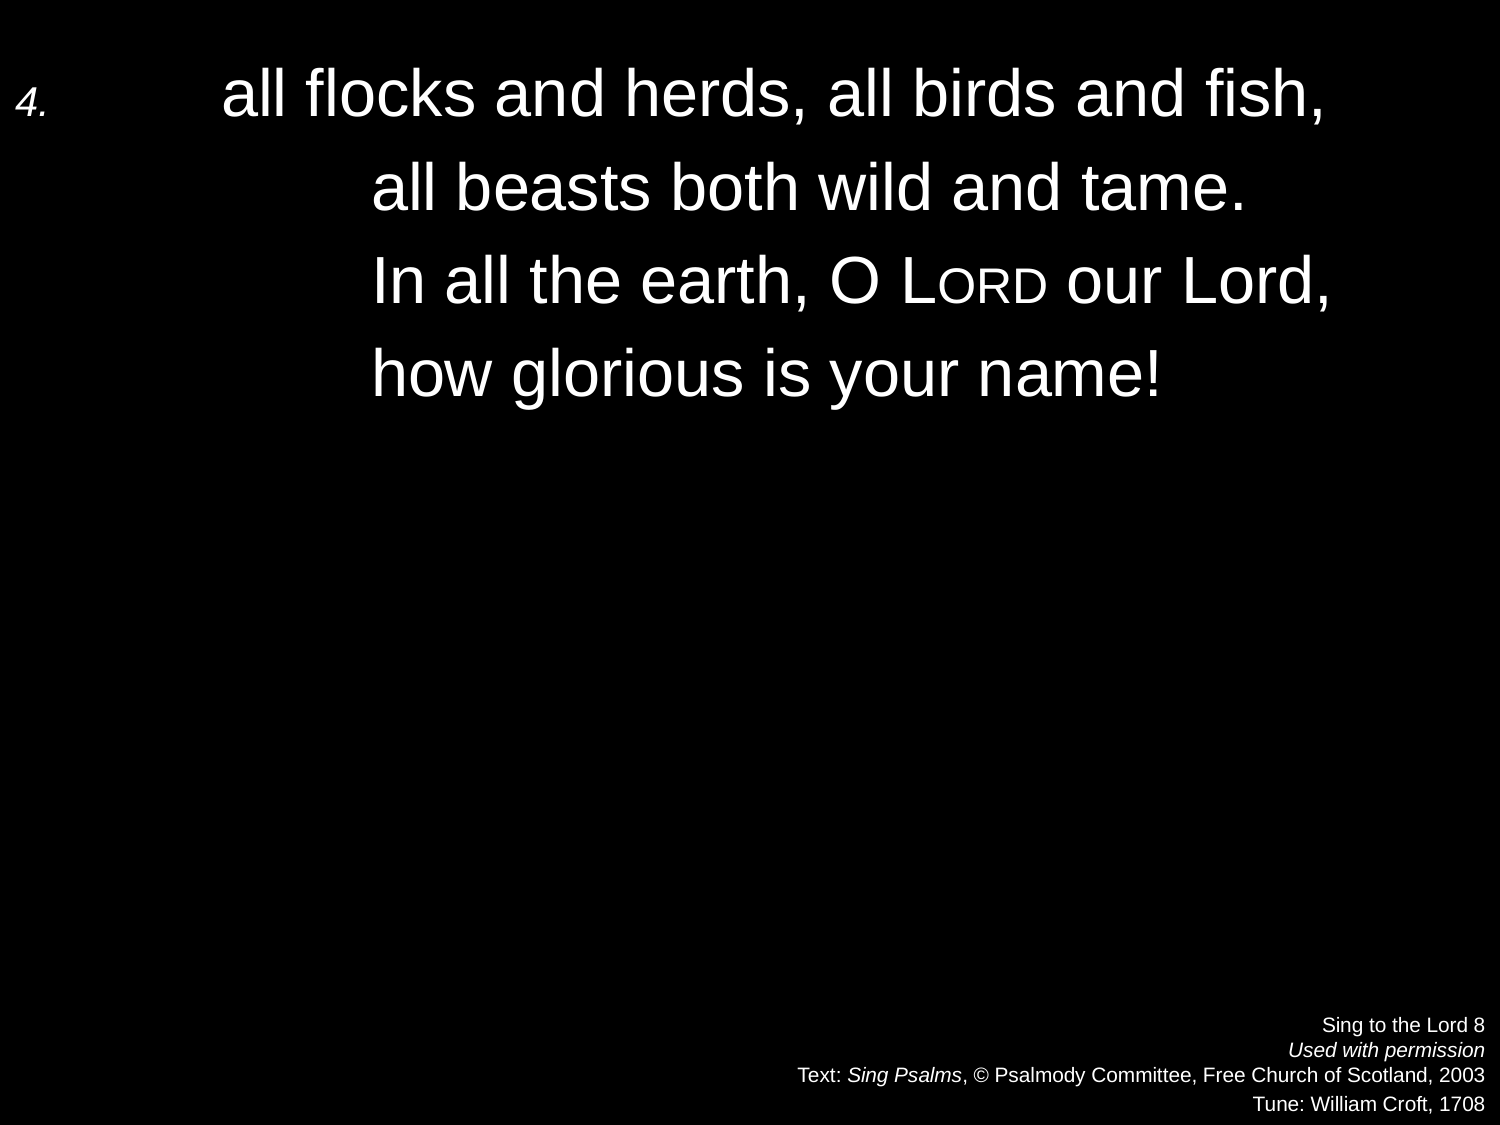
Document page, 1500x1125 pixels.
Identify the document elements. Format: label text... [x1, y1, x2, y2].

list 4. all flocks and herds, all birds and fish, all beasts both wild and tame. In all the earth, O Lord our Lord, how glorious is your name! [0, 42, 1500, 1003]
text_box Sing to the Lord 8 Used with permission Text: Sing Psalms, © Psalmody Committee, Free Church of Scotland, 2003 Tune: William Croft, 1708 [0, 1003, 1500, 1123]
